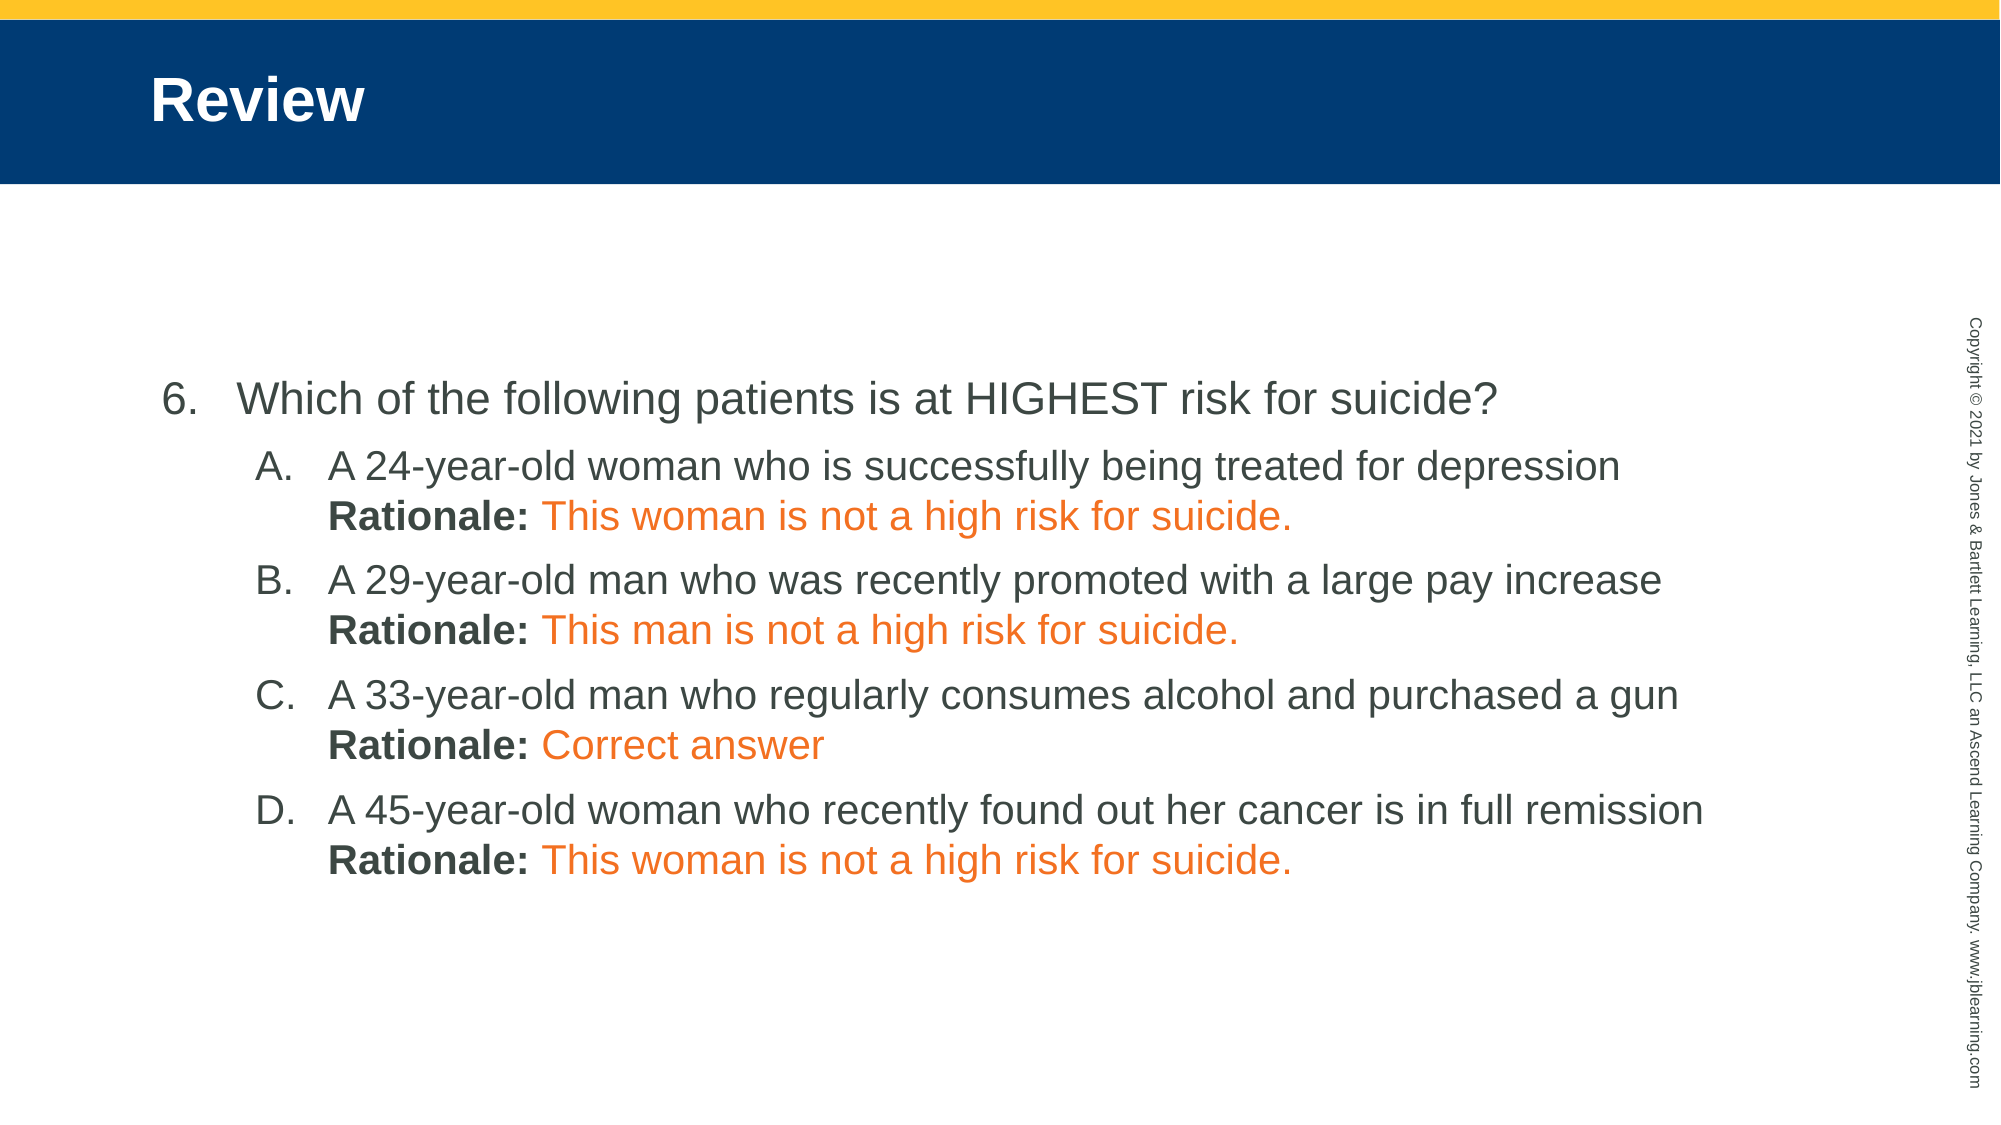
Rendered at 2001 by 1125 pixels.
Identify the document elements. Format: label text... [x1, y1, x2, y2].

title Review [0, 19, 2000, 185]
list Which of the following patients is at HIGHEST risk for suicide? A 24-year-old woman who is successfully being treated for depression Rationale: This woman is not a high risk for suicide. A 29-year-old man who was recently promoted with a large pay increase Rationale: This man is not a high risk for suicide. A 33-year-old man who regularly consumes alcohol and purchased a gun Rationale: Correct answer A 45-year-old woman who recently found out her cancer is in full remission Rationale: This woman is not a high risk for suicide. [146, 361, 1859, 1016]
